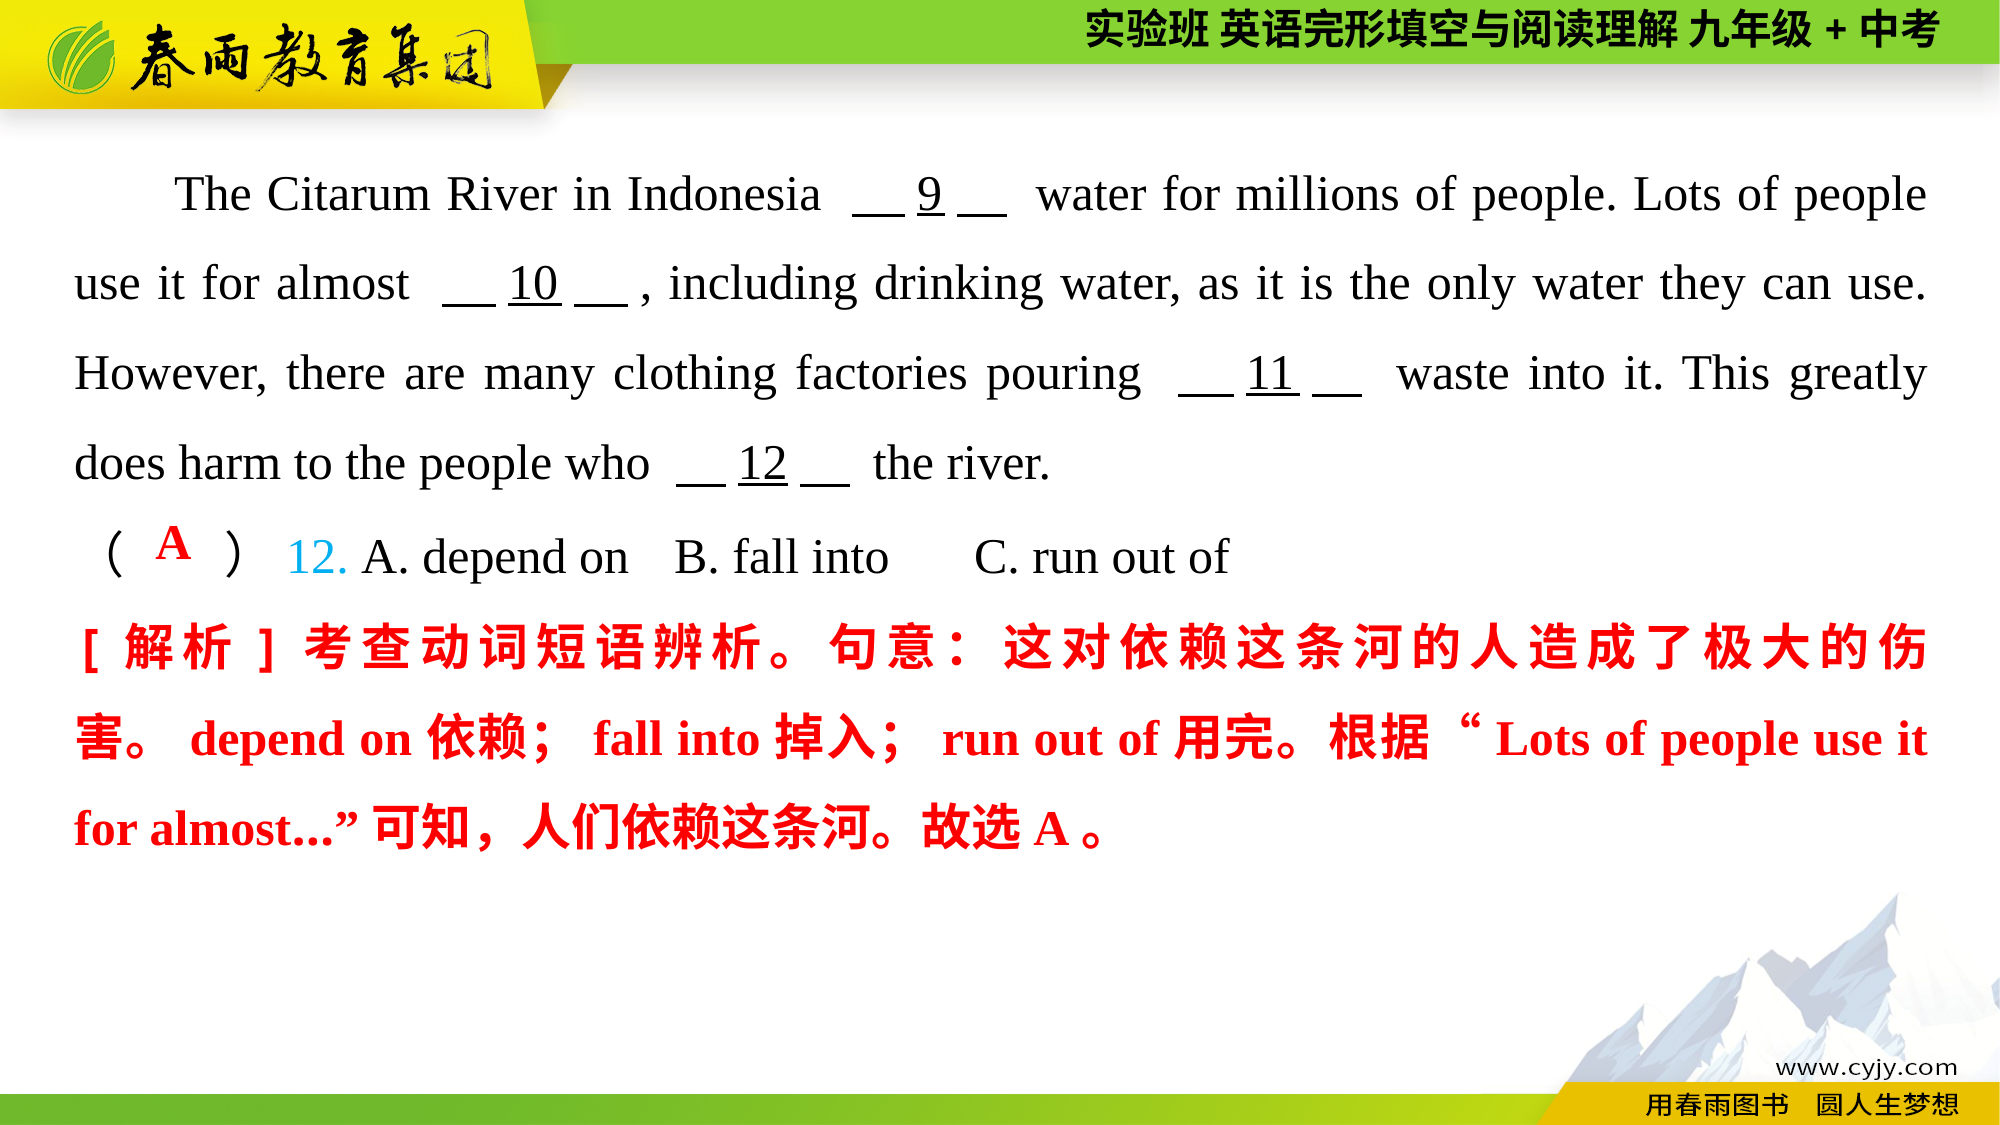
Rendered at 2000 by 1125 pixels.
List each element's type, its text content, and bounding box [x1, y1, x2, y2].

text_box A [140, 502, 207, 578]
picture [0, 0, 2000, 1125]
text_box [解析]考查动词短语辨析。句意：这对依赖这条河的人造成了极大的伤害。depend on依赖；fall into掉入；run out of用完。根据“Lots of people use it for almost...”可知，人们依赖这条河。故选A。 [59, 591, 1944, 864]
list The Citarum River in Indonesia 9 water for millions of people. Lots of people use it for almost 10 , including drinking water, as it is the only water they can use. However, there are many clothing factories pouring 11 waste into it. This greatly does harm to the people who 12 the river. [59, 122, 1944, 501]
text_box （ ）12. A. depend on B. fall into C. run out of [59, 501, 1944, 591]
